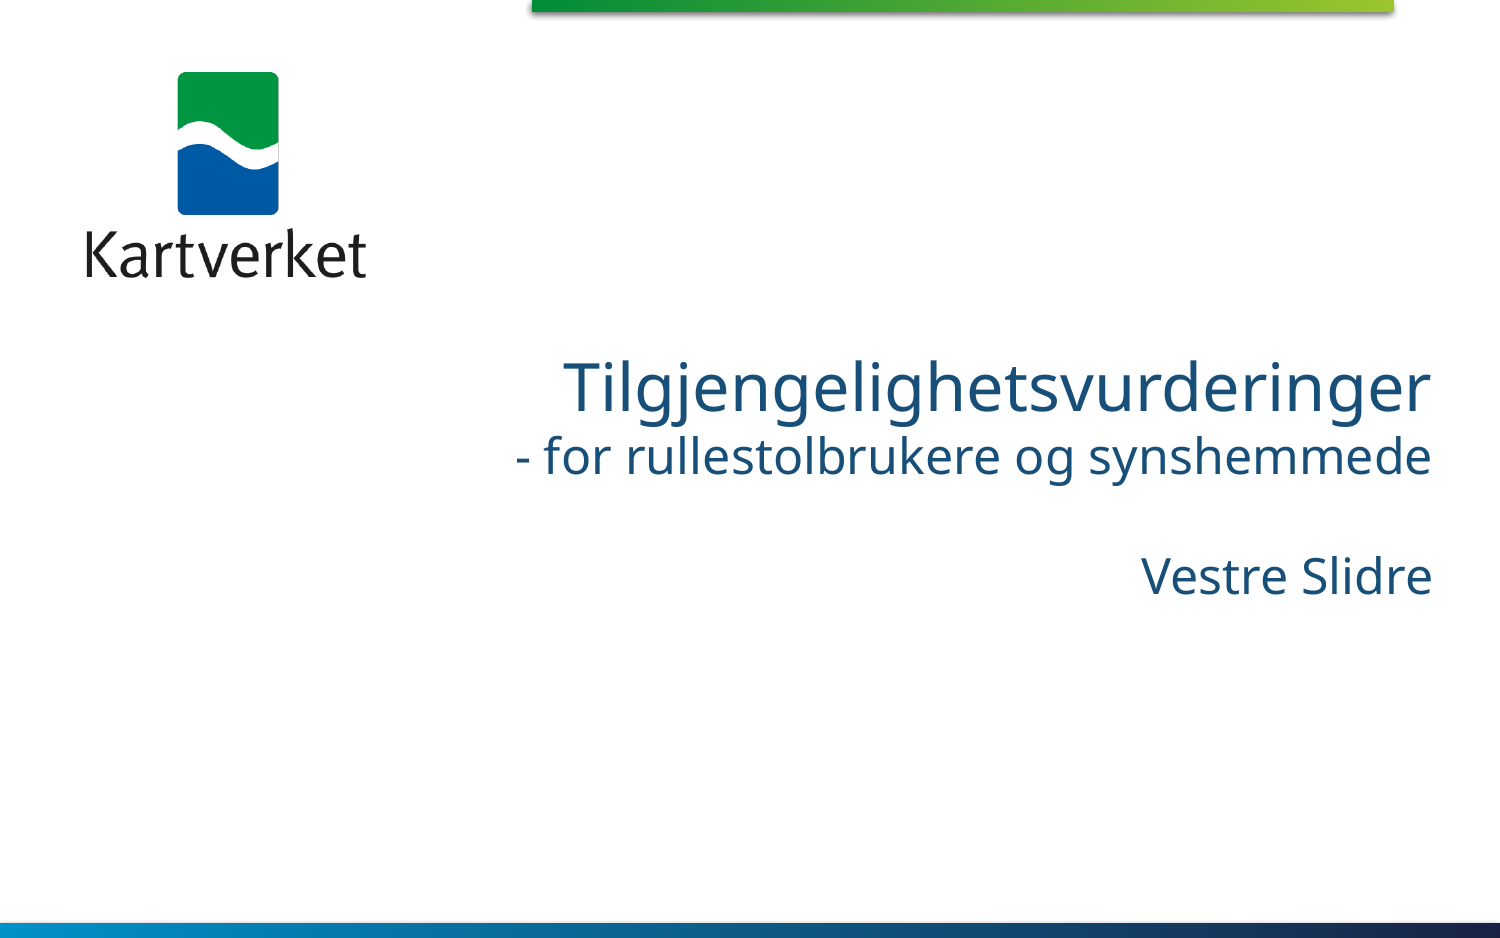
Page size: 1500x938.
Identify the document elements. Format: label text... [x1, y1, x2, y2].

text_box Tilgjengelighetsvurderinger - for rullestolbrukere og synshemmede Vestre Slidre [66, 337, 1449, 613]
